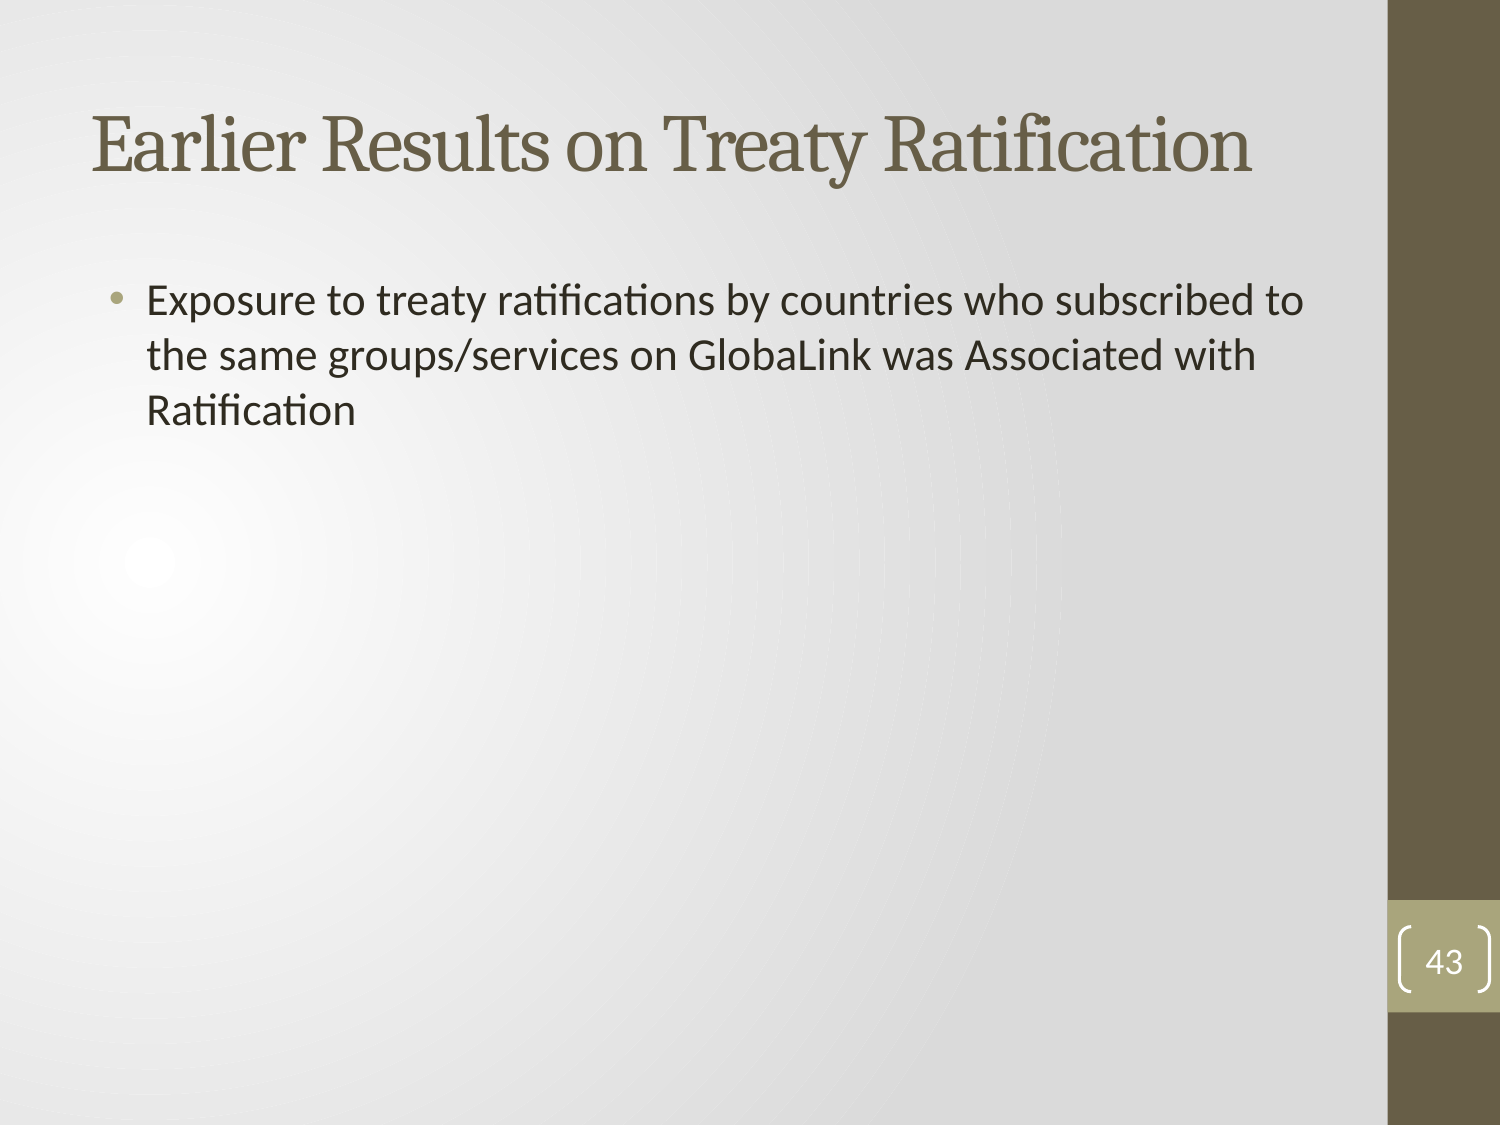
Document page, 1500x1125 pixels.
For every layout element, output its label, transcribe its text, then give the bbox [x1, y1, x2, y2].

list Exposure to treaty ratifications by countries who subscribed to the same groups/services on GlobaLink was Associated with Ratification [75, 262, 1325, 1050]
slide_number 43 [1397, 925, 1492, 994]
title Earlier Results on Treaty Ratification [75, 45, 1325, 233]
